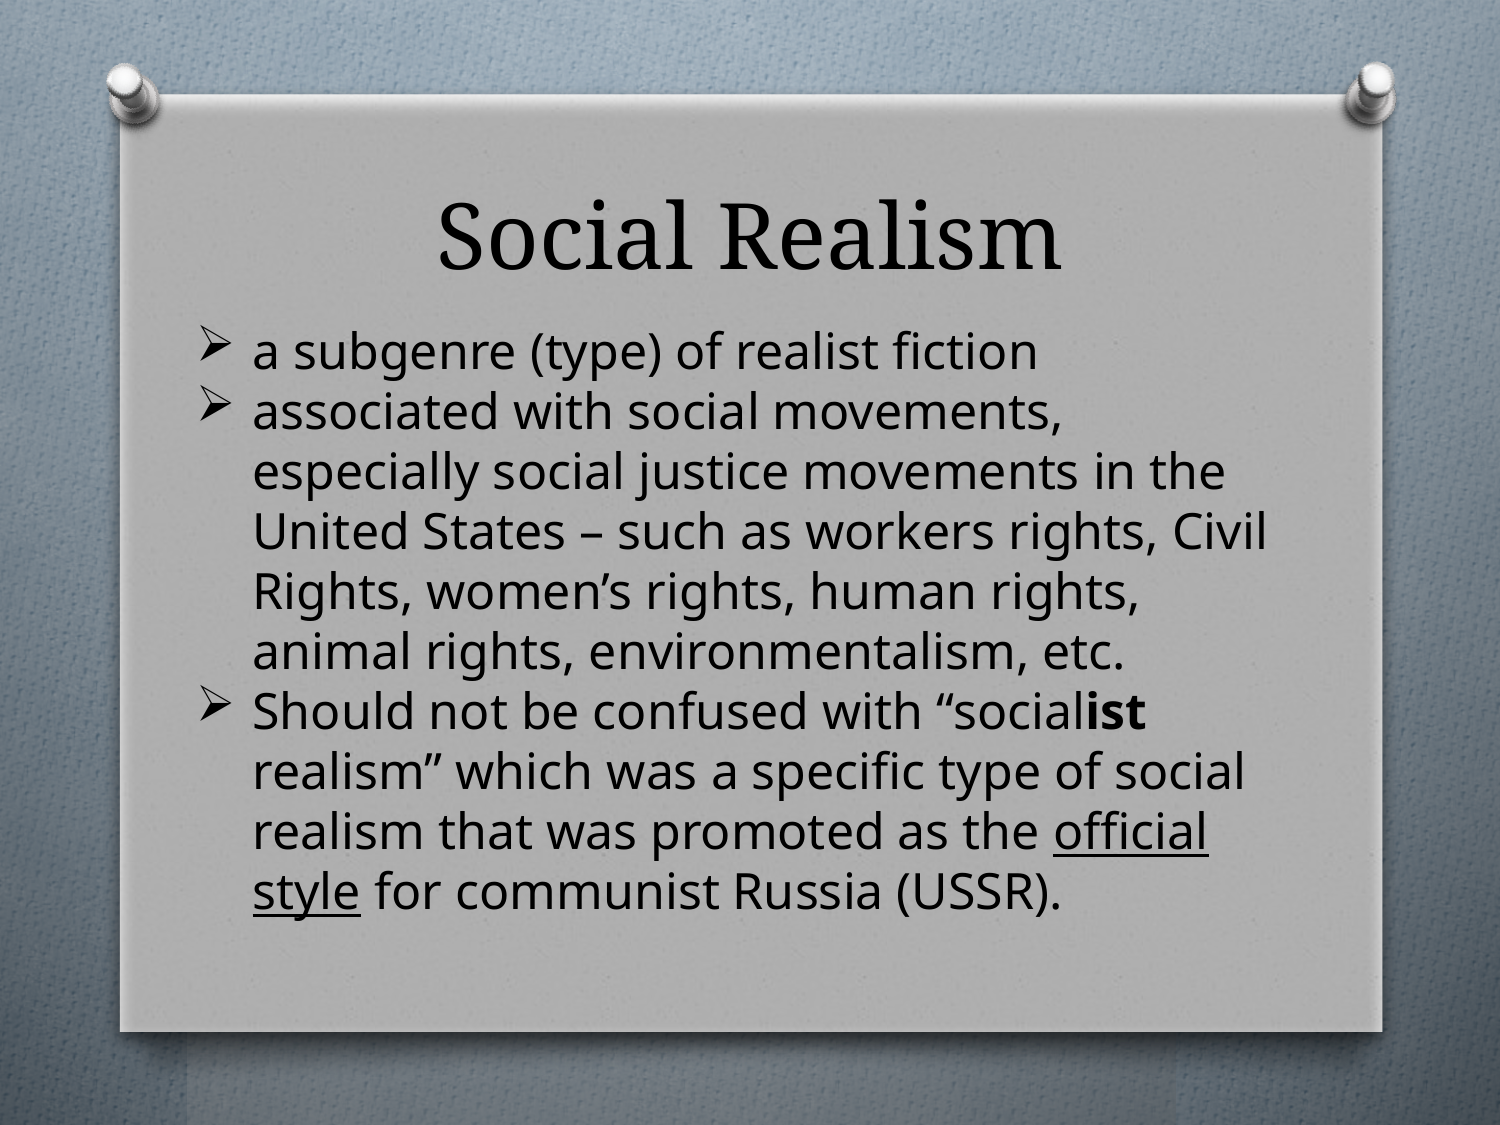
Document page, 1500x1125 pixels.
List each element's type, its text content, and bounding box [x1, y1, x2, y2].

picture [1317, 35, 1439, 156]
title Social Realism [179, 134, 1323, 332]
text_box a subgenre (type) of realist fiction associated with social movements, especially social justice movements in the United States – such as workers rights, Civil Rights, women’s rights, human rights, animal rights, environmentalism, etc. Should not be confused with “socialist realism” which was a specific type of social realism that was promoted as the official style for communist Russia (USSR). [181, 312, 1307, 928]
picture [75, 29, 198, 153]
